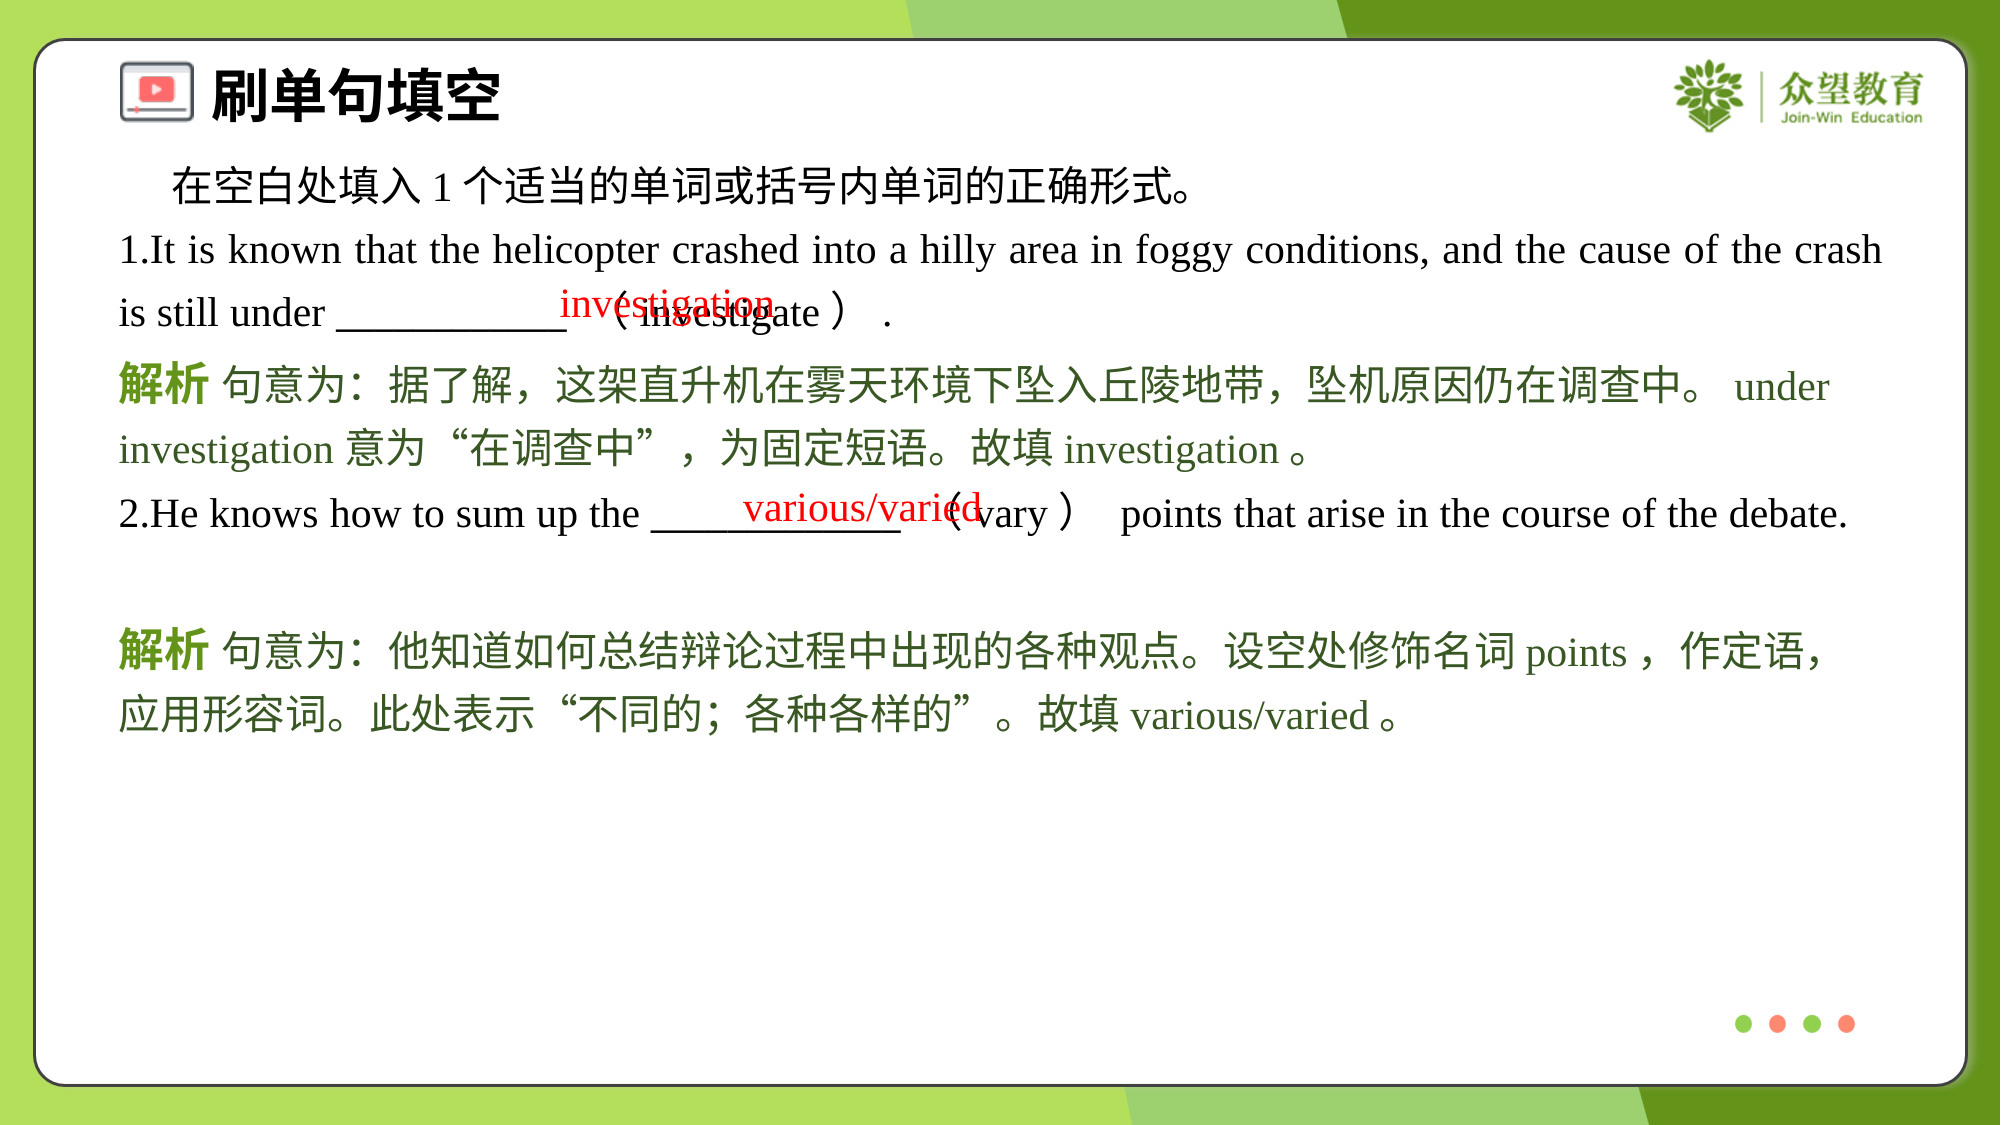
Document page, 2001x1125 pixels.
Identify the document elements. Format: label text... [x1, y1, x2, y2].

text_box 2.He knows how to sum up the _____________ （vary） points that arise in the course of the debate. [118, 473, 1883, 594]
text_box investigation [555, 263, 780, 322]
text_box 在空白处填入1个适当的单词或括号内单词的正确形式。 1.It is known that the helicopter crashed into a hilly area in foggy conditions, and the cause of the crash is still under ____________ （investigate）. [118, 146, 1883, 329]
text_box 解析 句意为：据了解，这架直升机在雾天环境下坠入丘陵地带，坠机原因仍在调查中。under investigation意为“在调查中”，为固定短语。故填investigation。 [118, 340, 1883, 468]
text_box 解析 句意为：他知道如何总结辩论过程中出现的各种观点。设空处修饰名词points，作定语，应用形容词。此处表示“不同的；各种各样的”。故填various/varied。 [118, 606, 1883, 734]
picture [0, 0, 2000, 1125]
text_box various/varied [739, 467, 987, 525]
